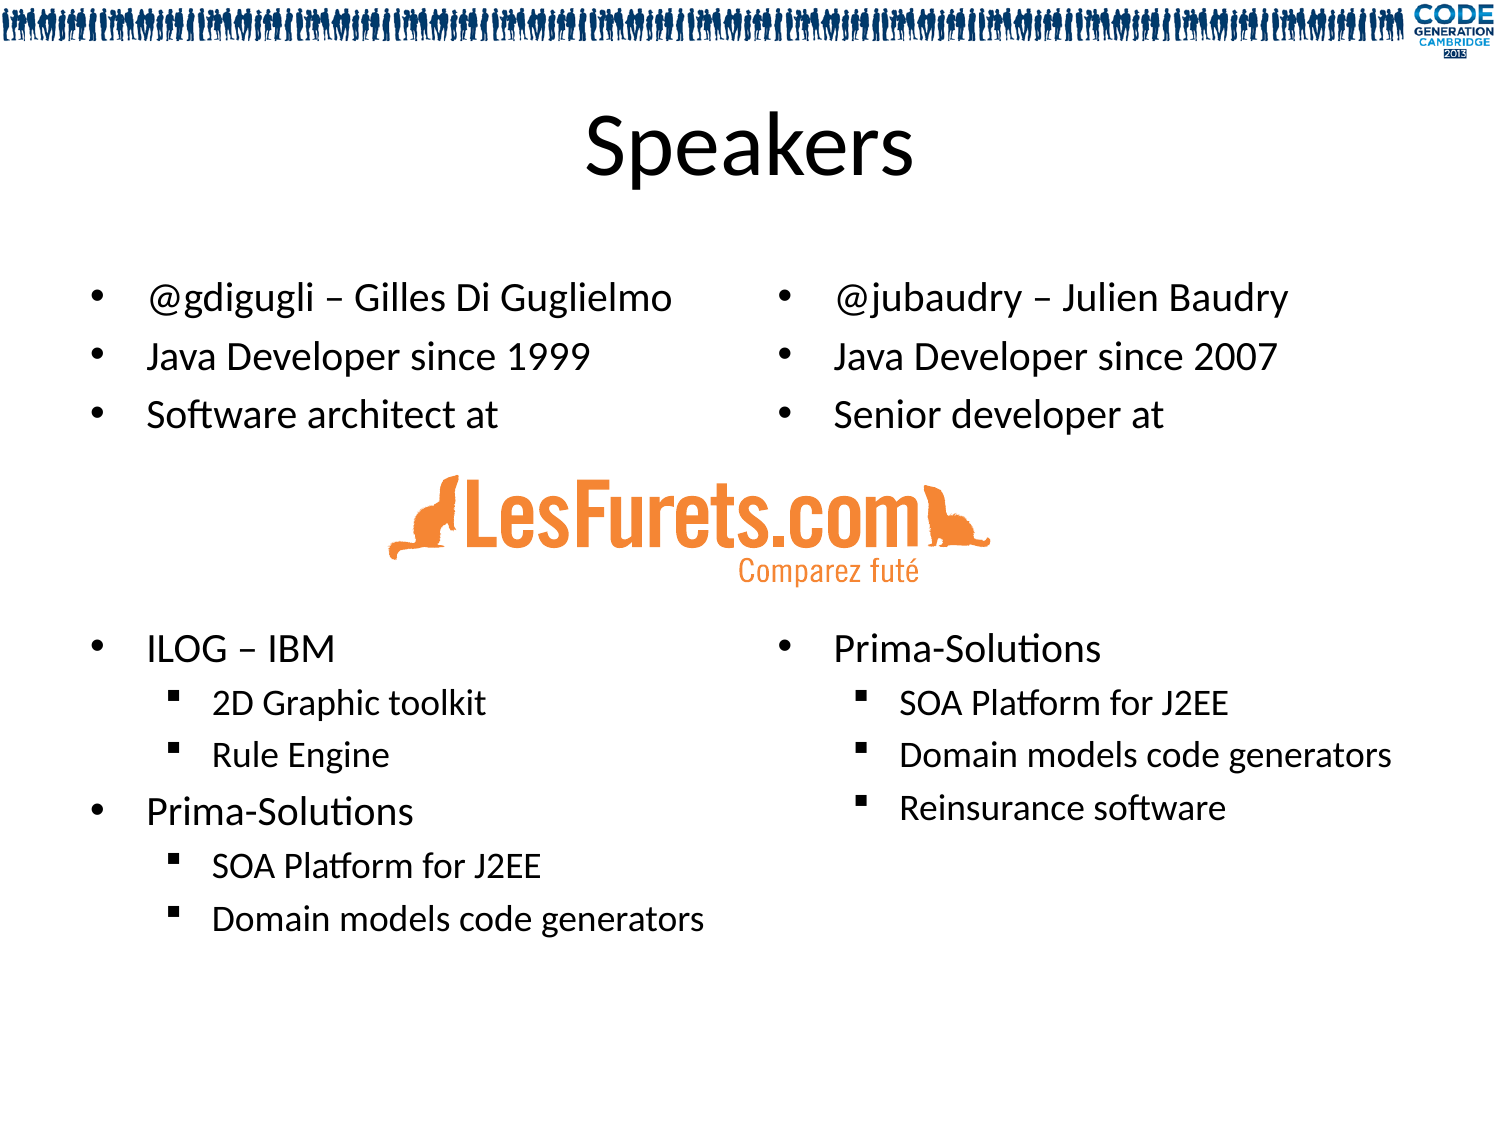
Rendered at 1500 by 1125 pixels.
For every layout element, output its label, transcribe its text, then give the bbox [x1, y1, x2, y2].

list @jubaudry – Julien Baudry Java Developer since 2007 Senior developer at Prima-Solutions SOA Platform for J2EE Domain models code generators Reinsurance software [762, 262, 1425, 1005]
picture [0, 0, 1500, 75]
title Speakers [75, 45, 1425, 233]
list @gdigugli – Gilles Di Guglielmo Java Developer since 1999 Software architect at ILOG – IBM 2D Graphic toolkit Rule Engine Prima-Solutions SOA Platform for J2EE Domain models code generators [75, 262, 738, 1005]
picture [387, 474, 991, 588]
